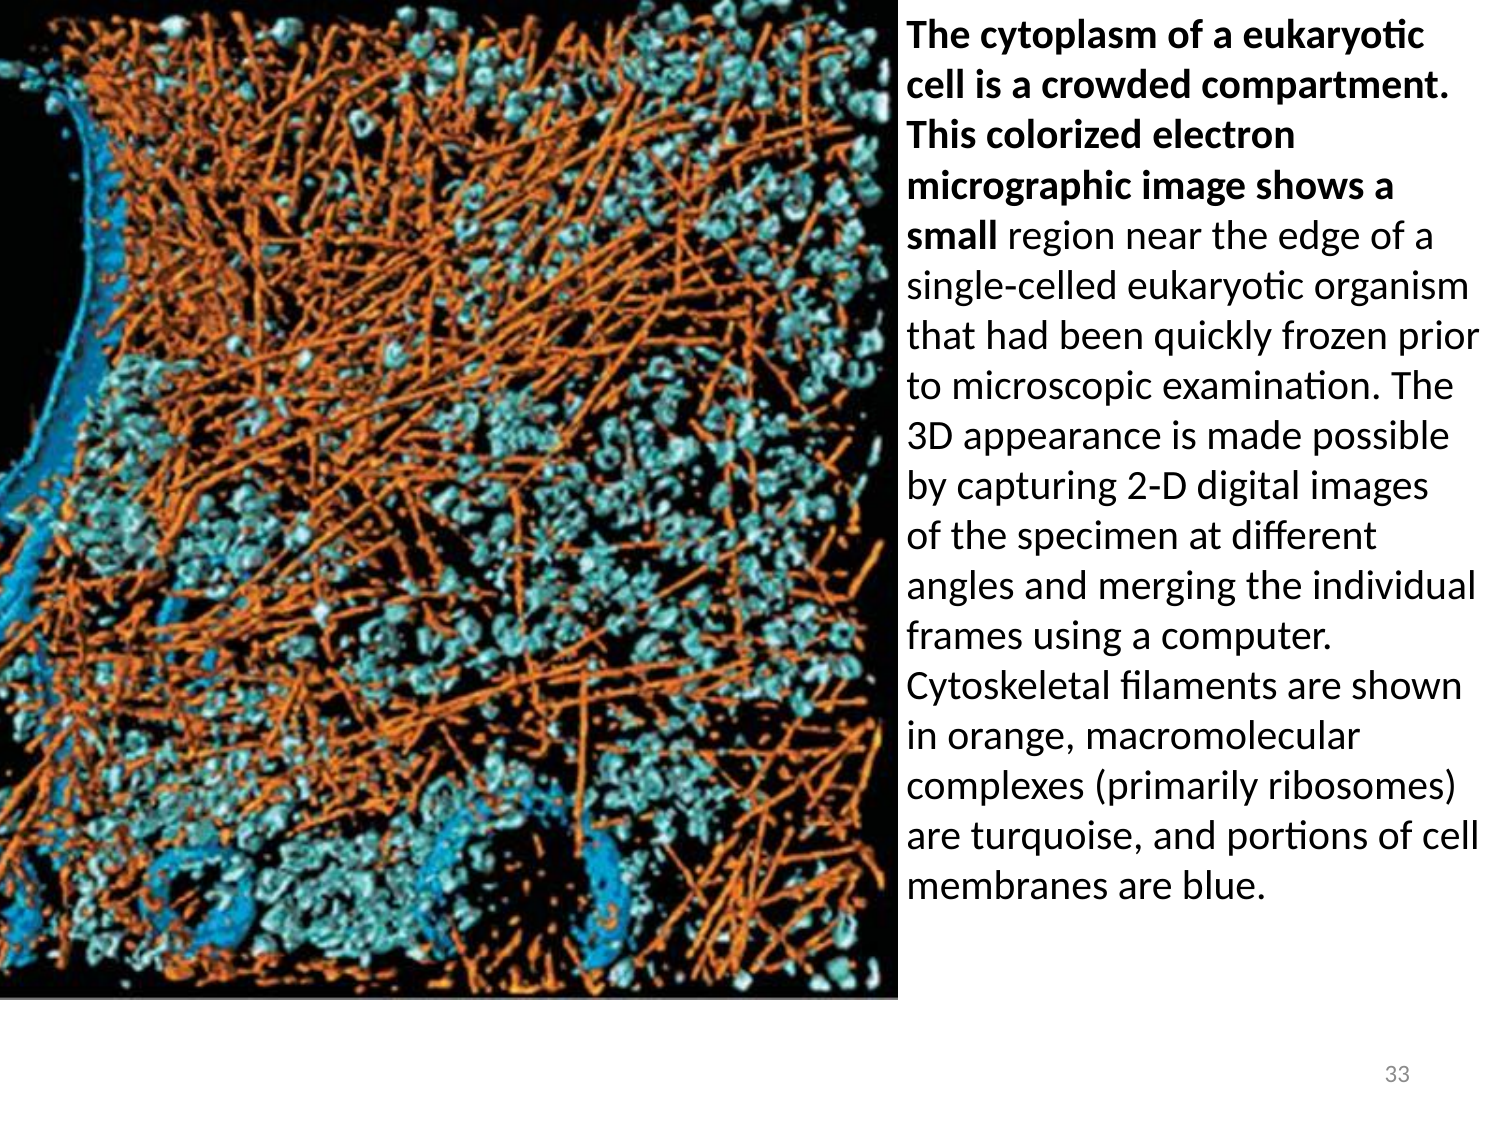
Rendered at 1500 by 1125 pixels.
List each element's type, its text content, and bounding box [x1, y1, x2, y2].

picture [0, 0, 898, 1000]
slide_number 33 [1074, 1042, 1425, 1103]
text_box The cytoplasm of a eukaryotic cell is a crowded compartment. This colorized electron micrographic image shows a small region near the edge of a single‐celled eukaryotic organism that had been quickly frozen prior to microscopic examination. The 3D appearance is made possible by capturing 2‐D digital images of the specimen at different angles and merging the individual frames using a computer. Cytoskeletal filaments are shown in orange, macromolecular complexes (primarily ribosomes) are turquoise, and portions of cell membranes are blue. [899, 0, 1500, 916]
